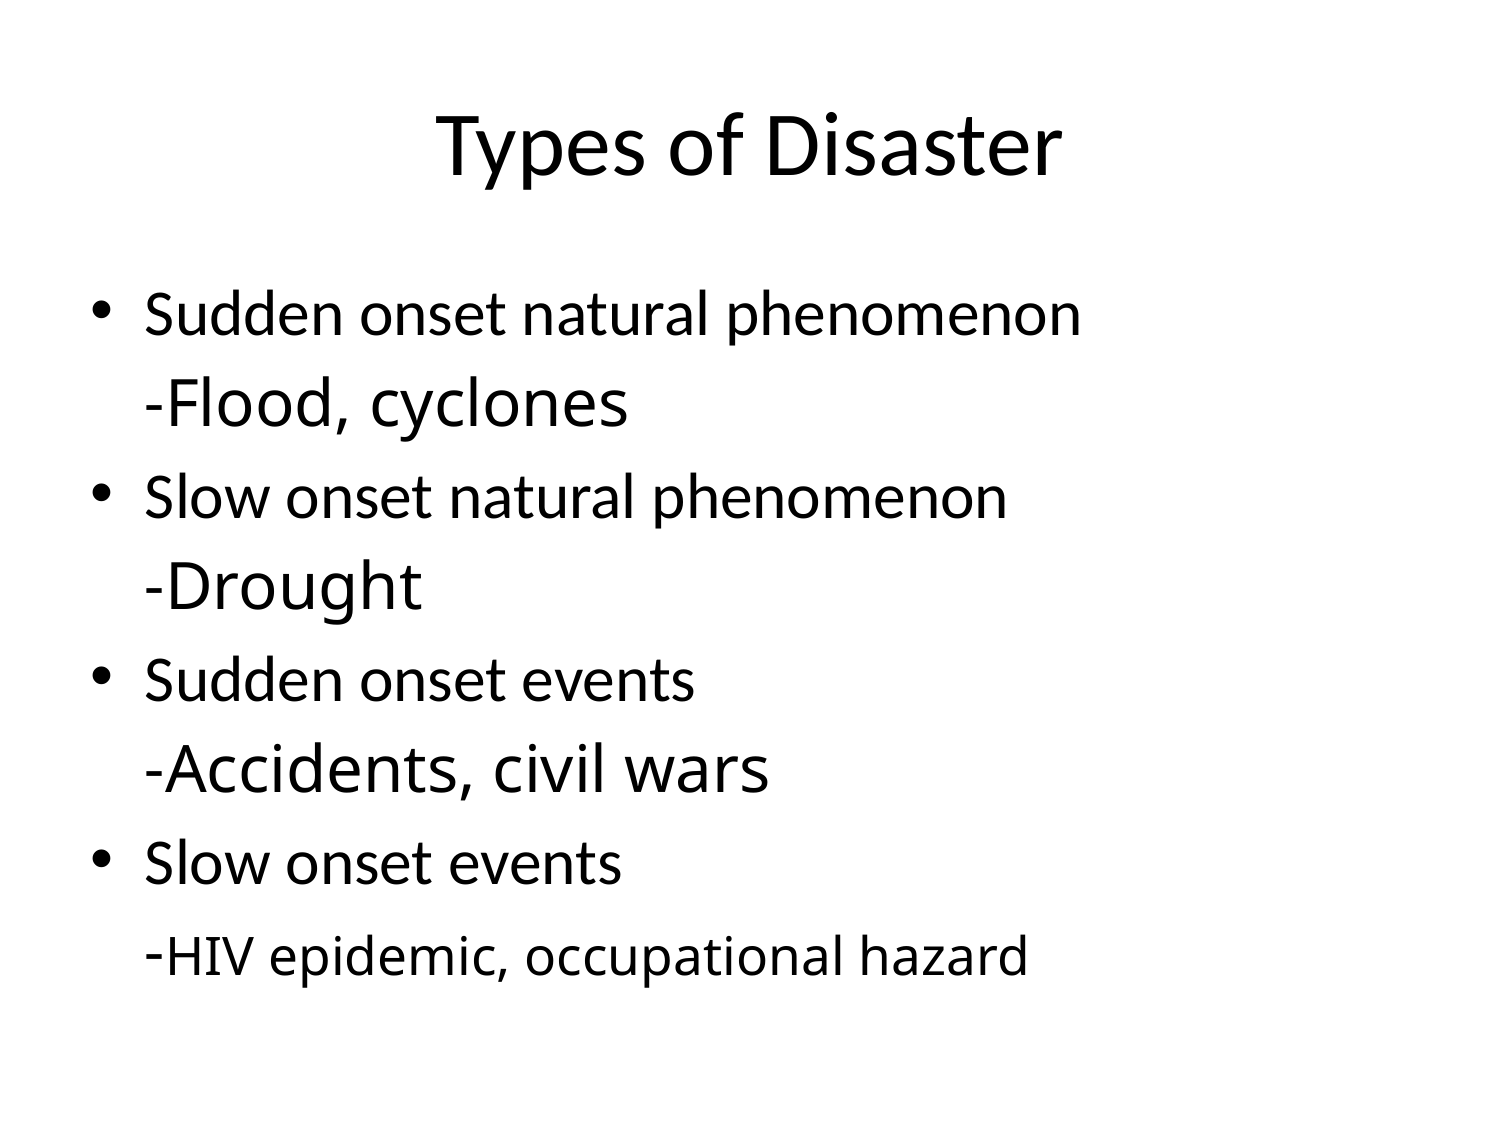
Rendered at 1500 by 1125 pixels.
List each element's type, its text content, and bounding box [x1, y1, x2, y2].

title Types of Disaster [75, 45, 1425, 233]
list Sudden onset natural phenomenon -Flood, cyclones Slow onset natural phenomenon -Drought Sudden onset events -Accidents, civil wars Slow onset events -HIV epidemic, occupational hazard [75, 262, 1425, 1005]
